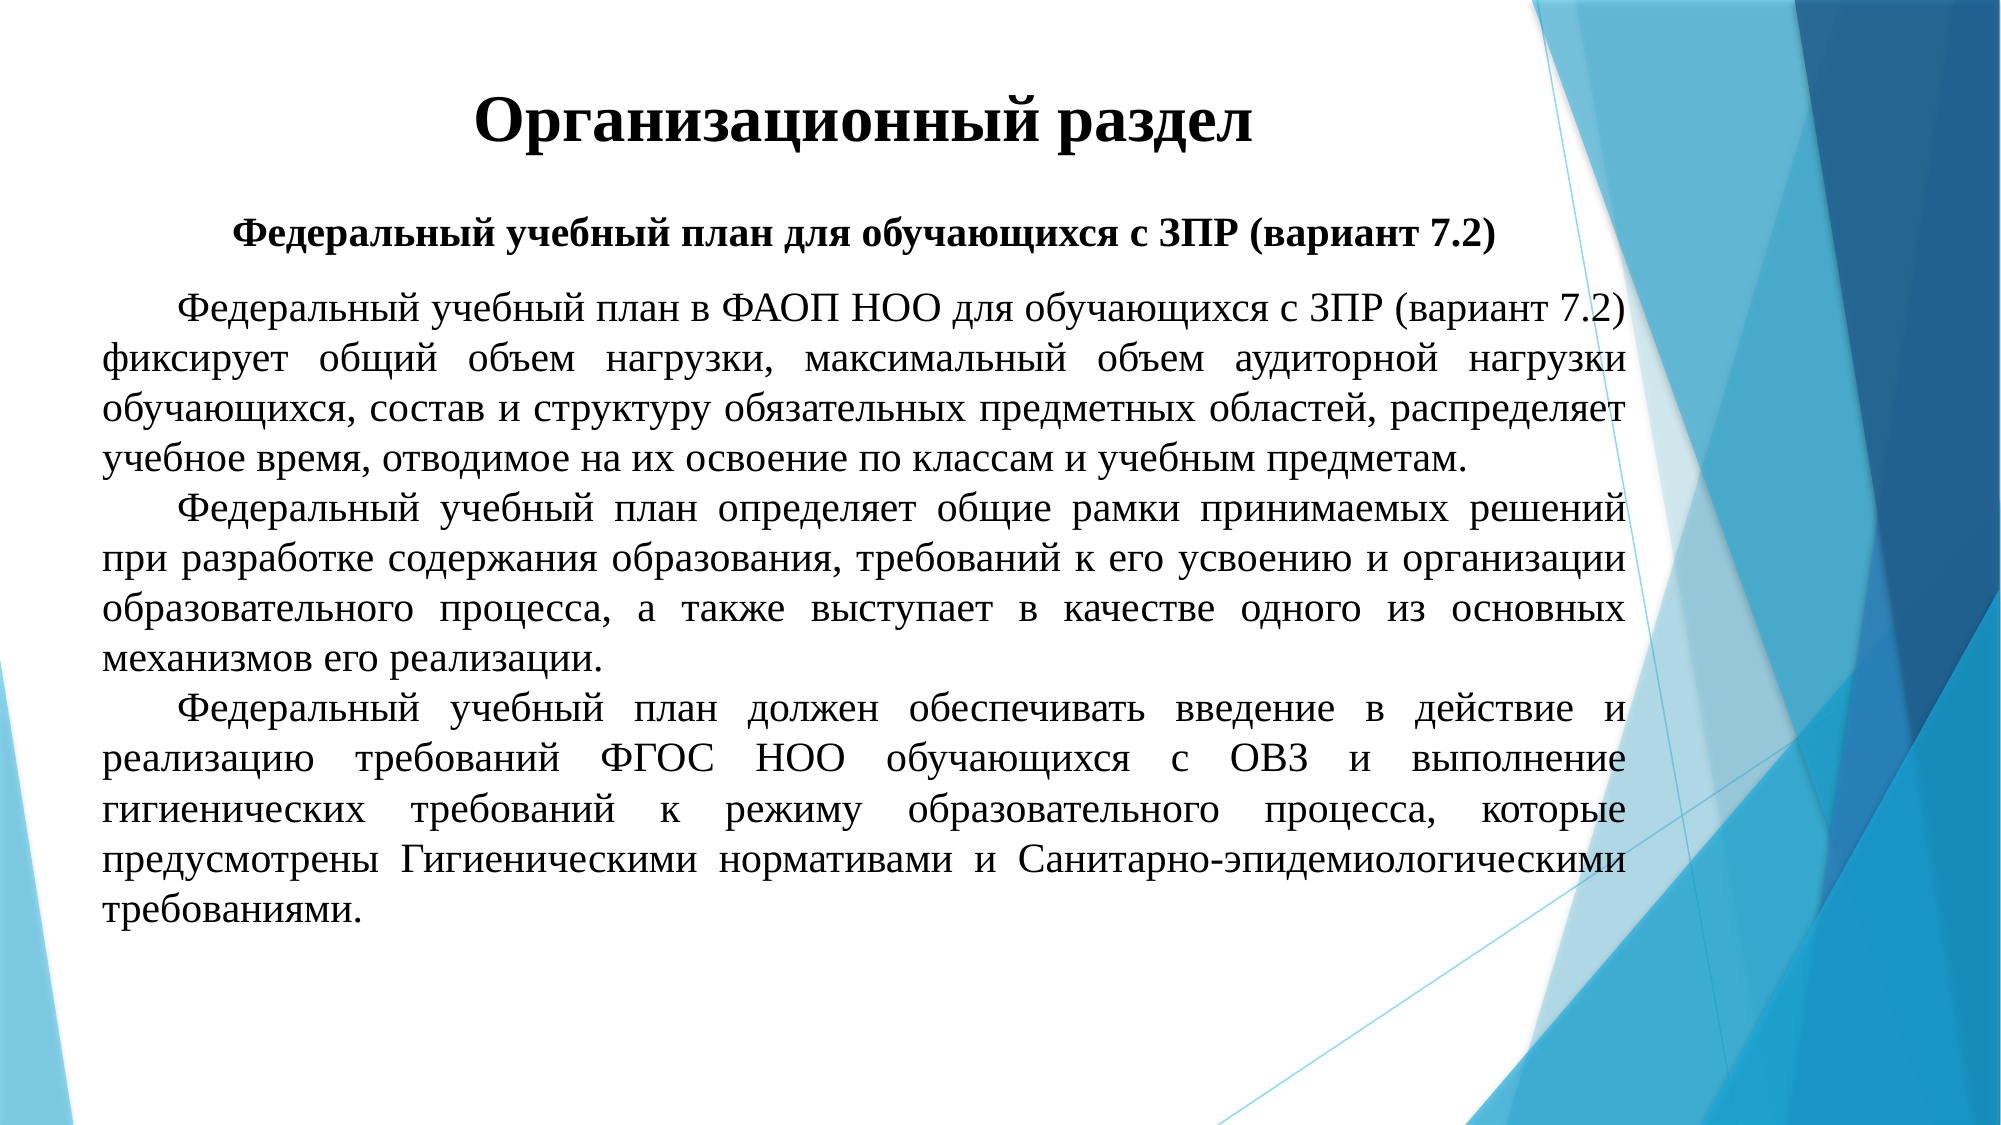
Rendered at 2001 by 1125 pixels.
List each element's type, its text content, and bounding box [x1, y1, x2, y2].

title Организационный раздел [159, 66, 1570, 196]
list Федеральный учебный план для обучающихся с ЗПР (вариант 7.2) Федеральный учебный план в ФАОП НОО для обучающихся с ЗПР (вариант 7.2) фиксирует общий объем нагрузки, максимальный объем аудиторной нагрузки обучающихся, состав и структуру обязательных предметных областей, распределяет учебное время, отводимое на их освоение по классам и учебным предметам. Федеральный учебный план определяет общие рамки принимаемых решений при разработке содержания образования, требований к его усвоению и организации образовательного процесса, а также выступает в качестве одного из основных механизмов его реализации. Федеральный учебный план должен обеспечивать введение в действие и реализацию требований ФГОС НОО обучающихся с ОВЗ и выполнение гигиенических требований к режиму образовательного процесса, которые предусмотрены Гигиеническими нормативами и Санитарно-эпидемиологическими требованиями. [87, 196, 1642, 1086]
